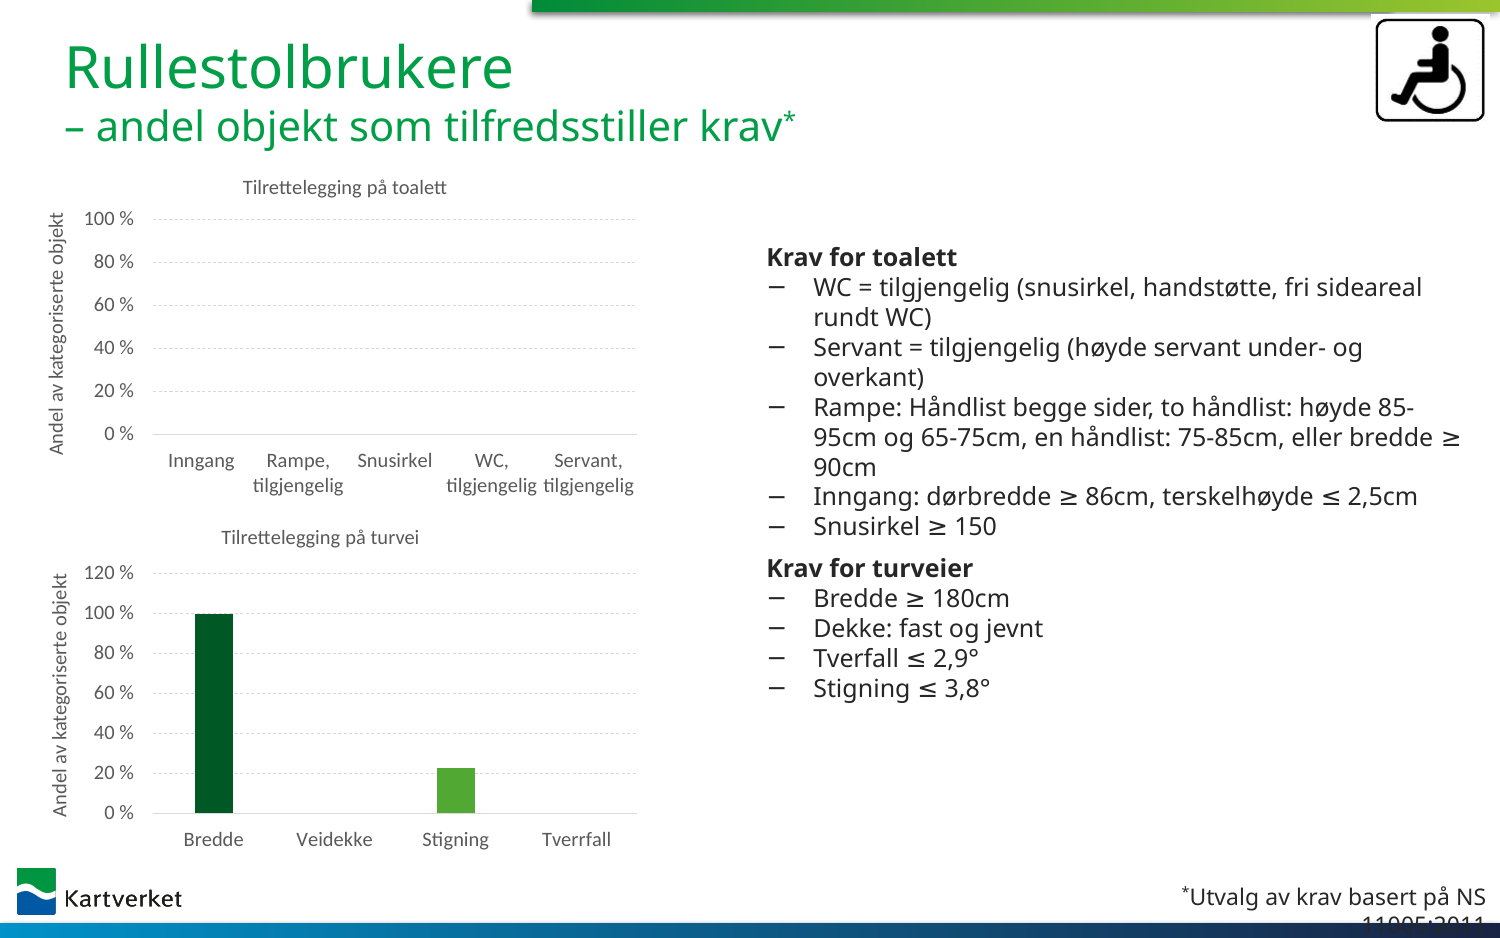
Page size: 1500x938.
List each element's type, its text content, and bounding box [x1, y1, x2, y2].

picture [41, 166, 650, 505]
picture [41, 520, 650, 859]
text_box Krav for turveier Bredde ≥ 180cm Dekke: fast og jevnt Tverfall ≤ 2,9° Stigning ≤ 3,8° [751, 545, 1483, 710]
text_box Rullestolbrukere – andel objekt som tilfredsstiller krav* [49, 14, 1431, 158]
picture [1371, 13, 1491, 127]
text_box Krav for toalett WC = tilgjengelig (snusirkel, handstøtte, fri sideareal rundt WC) Servant = tilgjengelig (høyde servant under- og overkant) Rampe: Håndlist begge sider, to håndlist: høyde 85-95cm og 65-75cm, en håndlist: 75-85cm, eller bredde ≥ 90cm Inngang: dørbredde ≥ 86cm, terskelhøyde ≤ 2,5cm Snusirkel ≥ 150 [751, 234, 1483, 545]
text_box *Utvalg av krav basert på NS 11005:2011 [1068, 873, 1500, 938]
